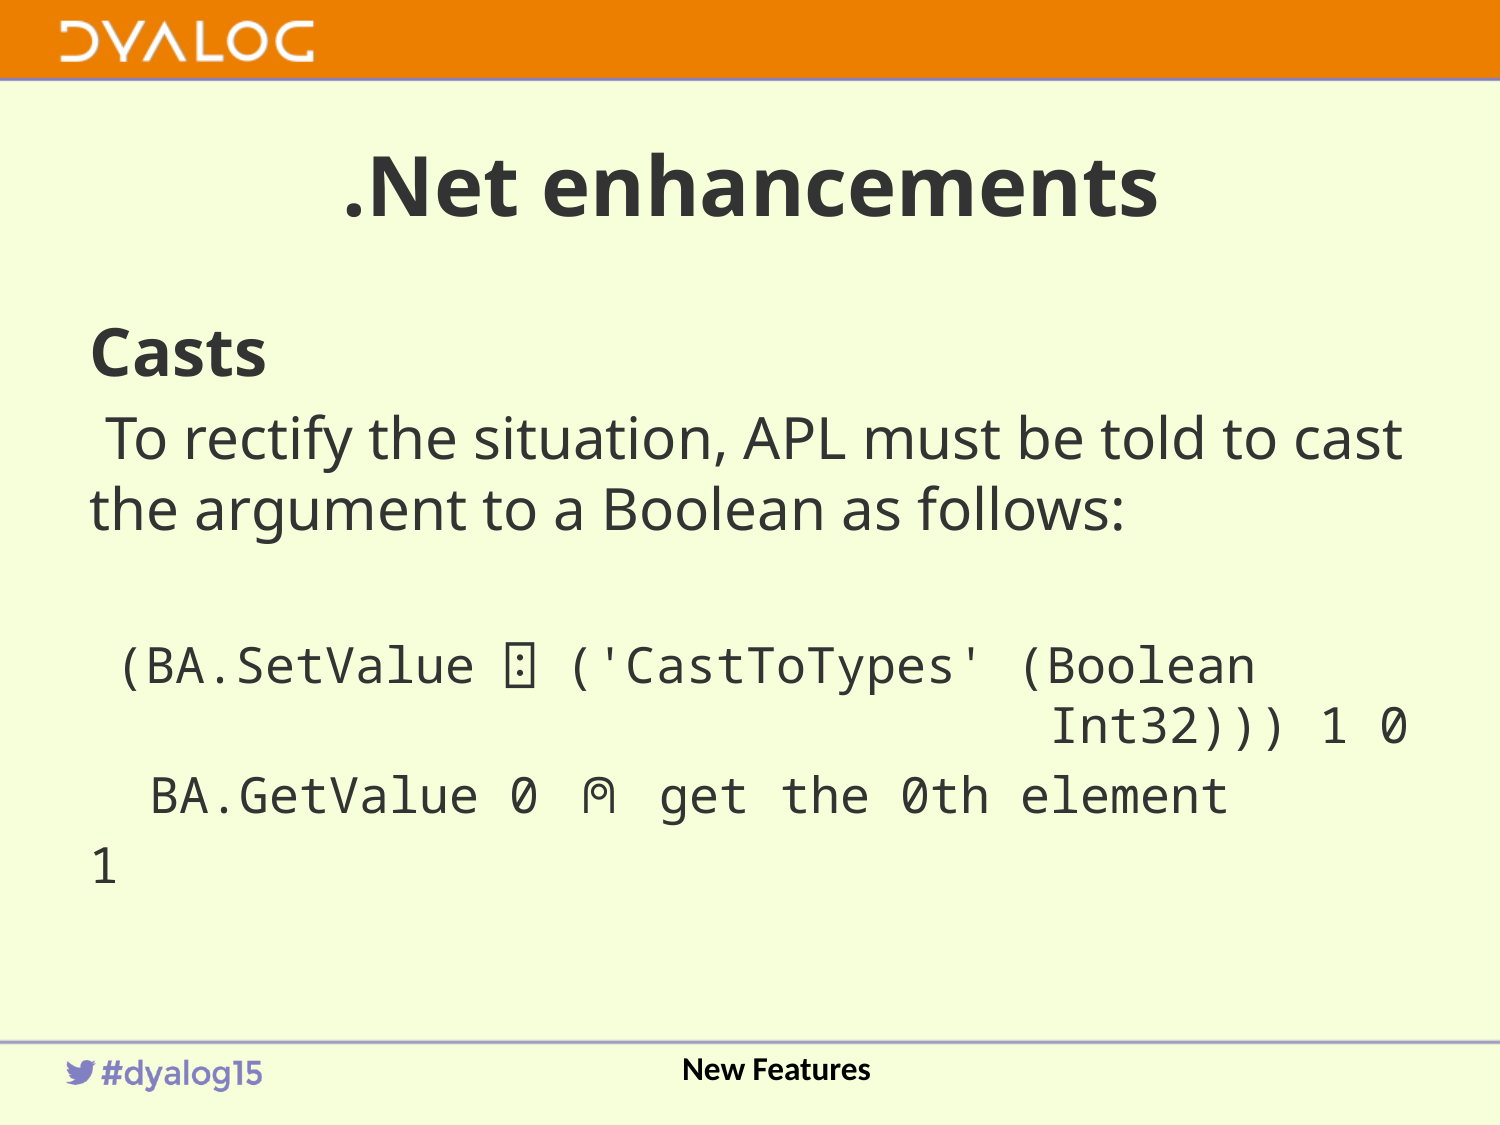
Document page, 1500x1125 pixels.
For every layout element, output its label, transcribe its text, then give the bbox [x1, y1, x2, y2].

title .Net enhancements [76, 125, 1427, 256]
list Casts To rectify the situation, APL must be told to cast the argument to a Boolean as follows: (BA.SetValue ⍠ ('CastToTypes' (Boolean Int32))) 1 0 BA.GetValue 0 ⍝ get the 0th element 1 [75, 302, 1425, 1005]
footer New Features [667, 1039, 892, 1100]
picture [0, 0, 1500, 1125]
